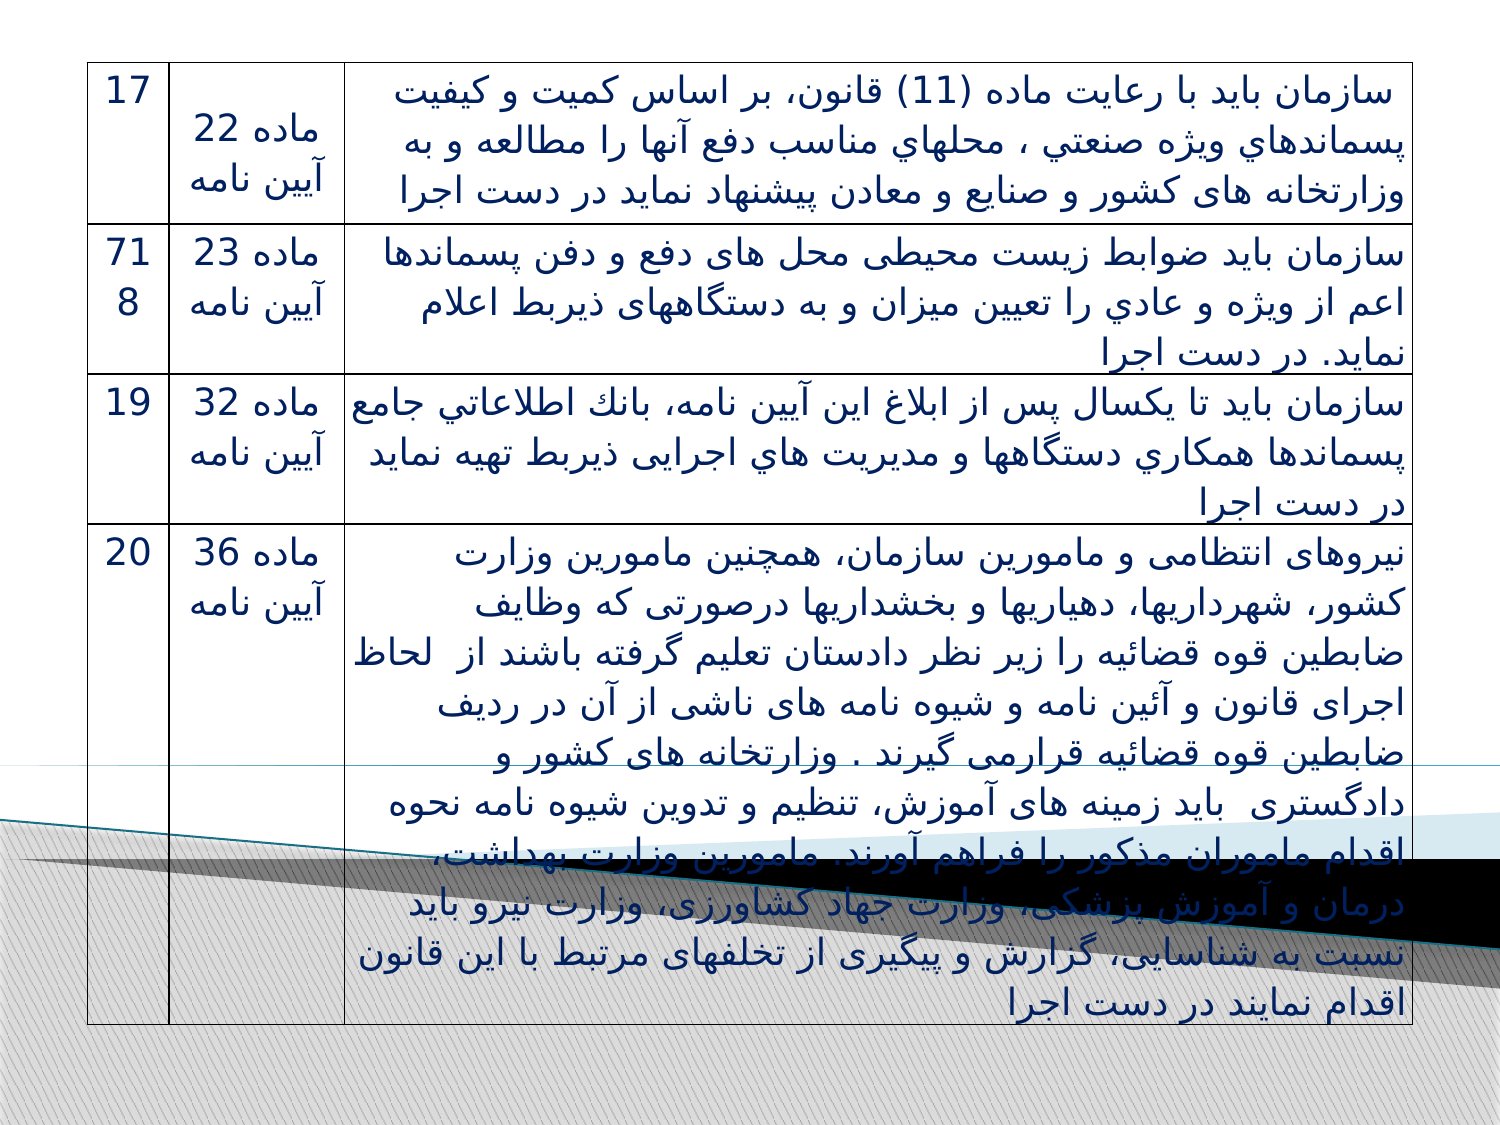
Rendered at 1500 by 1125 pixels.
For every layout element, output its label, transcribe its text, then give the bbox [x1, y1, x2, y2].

table_cell سازمان باید ضوابط زیست محیطی محل های دفع و دفن پسماندها اعم از ويژه و عادي را تعيين ميزان و به دستگاههای ذیربط اعلام نماید. در دست اجرا [345, 225, 1412, 373]
table_cell 20 [88, 525, 168, 1024]
table_cell ماده 36 آيين نامه [170, 525, 344, 1024]
table_cell 718 [88, 225, 168, 373]
table_header ماده 22 آيين نامه [170, 63, 344, 223]
table_cell ماده 23 آيين نامه [170, 225, 344, 373]
table_cell 19 [88, 375, 168, 523]
table_header سازمان باید با رعایت ماده (11) قانون، بر اساس كميت و كيفيت پسماندهاي ويژه صنعتي ، محلهاي مناسب دفع آنها را مطالعه و به وزارتخانه های کشور و صنایع و معادن پیشنهاد نمايد در دست اجرا [345, 63, 1412, 223]
table_cell ماده 32 آيين نامه [170, 375, 344, 523]
table_cell سازمان باید تا یکسال پس از ابلاغ این آیین نامه، بانك اطلاعاتي جامع پسماندها همكاري دستگاهها و مديريت هاي اجرایی ذيربط تهيه نمايد در دست اجرا [345, 375, 1412, 523]
picture [5, 859, 87, 866]
picture [1413, 944, 1500, 989]
table_header 17 [88, 63, 168, 223]
table_cell نیروهای انتظامی و مامورین سازمان، همچنین مامورین وزارت کشور، شهرداریها، دهیاریها و بخشداریها درصورتی که وظایف ضابطین قوه قضائیه را زیر نظر دادستان تعلیم گرفته باشند از لحاظ اجرای قانون و آئین نامه و شیوه نامه های ناشی از آن در ردیف ضابطین قوه قضائیه قرارمی گیرند . وزارتخانه های کشور و دادگستری باید زمینه های آموزش، تنظیم و تدوین شیوه نامه نحوه اقدام ماموران مذکور را فراهم آورند. مامورین وزارت بهداشت، درمان و آموزش پزشکی، وزارت جهاد کشاورزی، وزارت نیرو باید نسبت به شناسایی، گزارش و پیگیری از تخلفهای مرتبط با این قانون اقدام نمایند در دست اجرا [345, 525, 1412, 1024]
